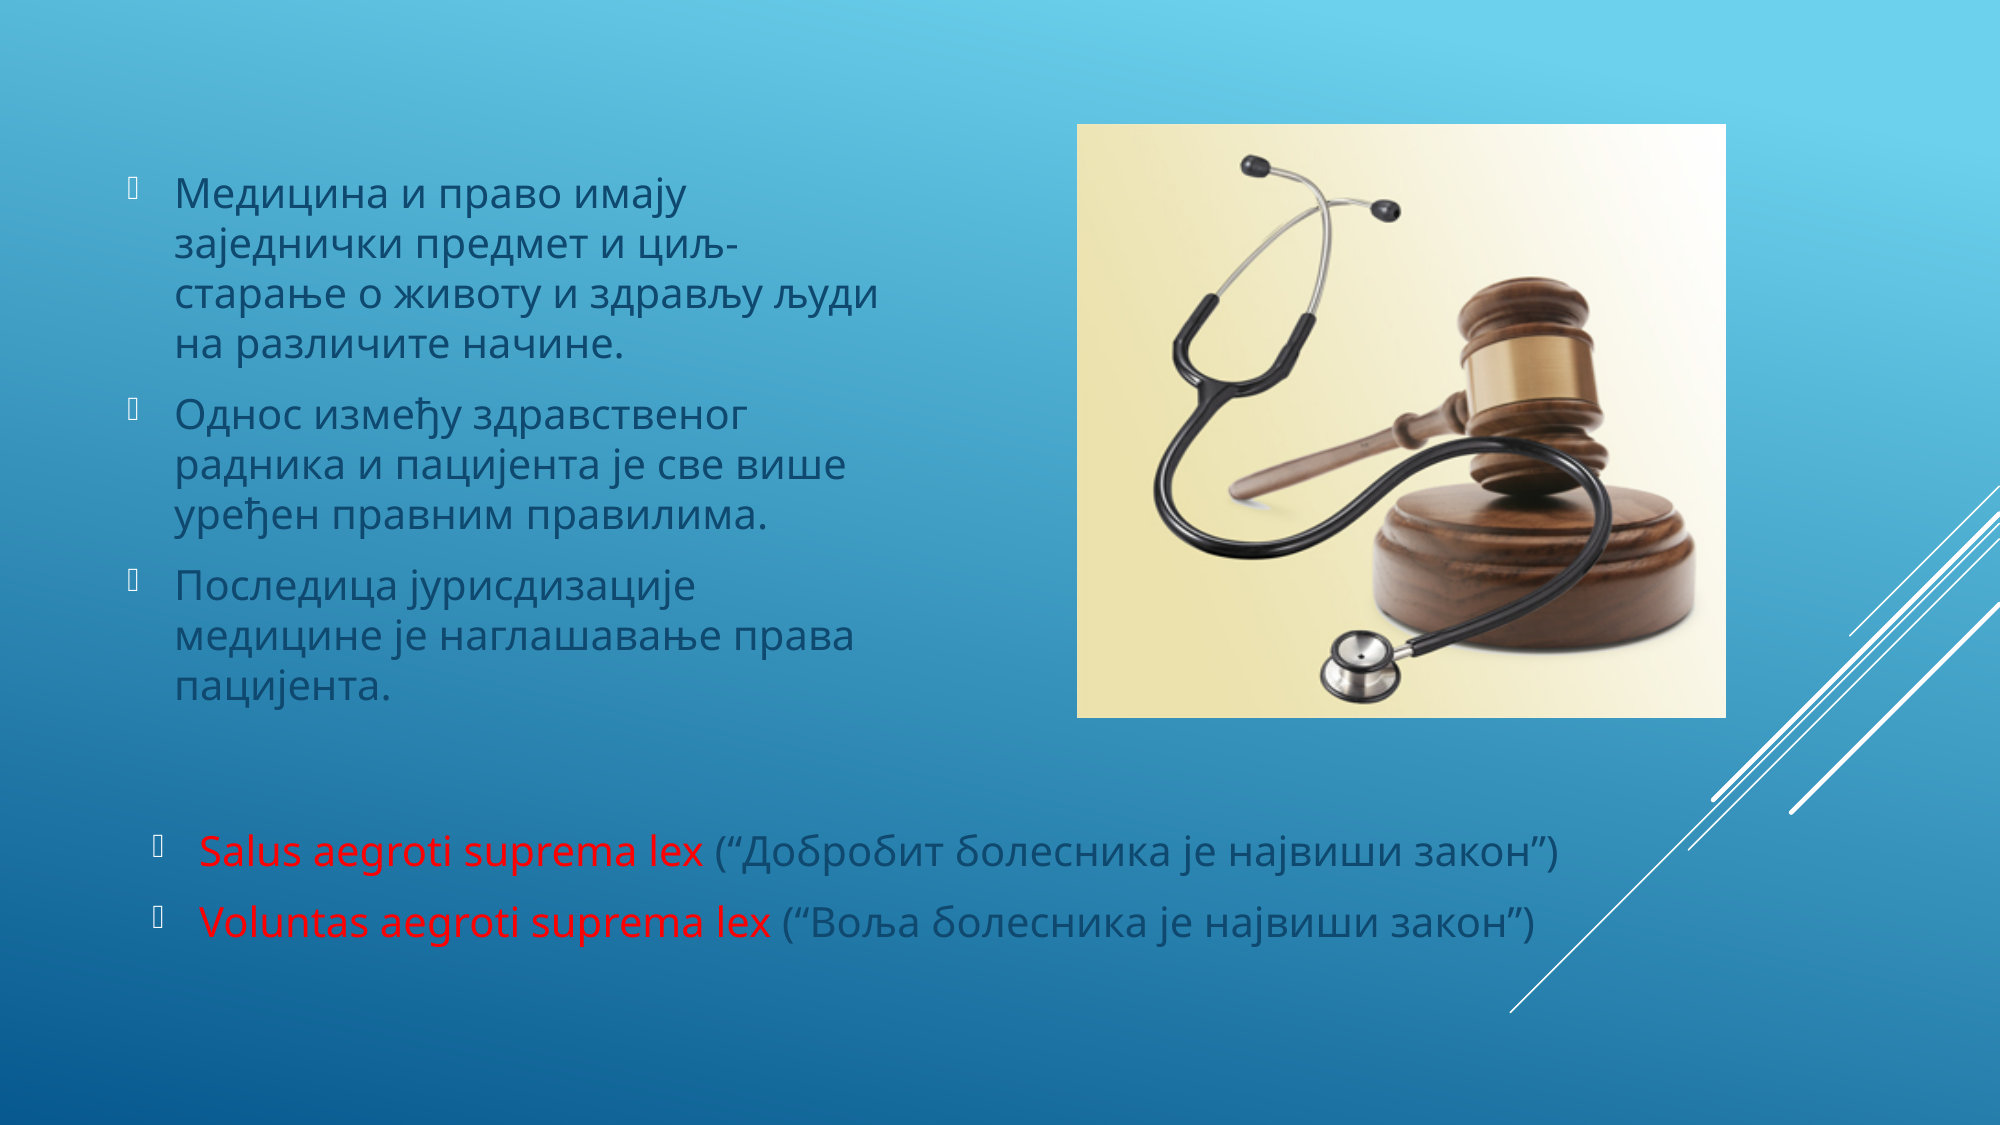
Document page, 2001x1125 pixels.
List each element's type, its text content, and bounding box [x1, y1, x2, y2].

text_box Salus aegroti suprema lex (“Добробит болесника је највиши закон”) Voluntas aegroti suprema lex (“Воља болесника је највиши закон”) [137, 741, 1628, 1030]
list Медицина и право имају заједнички предмет и циљ- старање о животу и здрављу људи на различите начине. Однос између здравственог радника и пацијента је све више уређен правним правилима. Последица јурисдизације медицине је наглашавање права пацијента. [112, 112, 923, 763]
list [1077, 123, 1726, 718]
